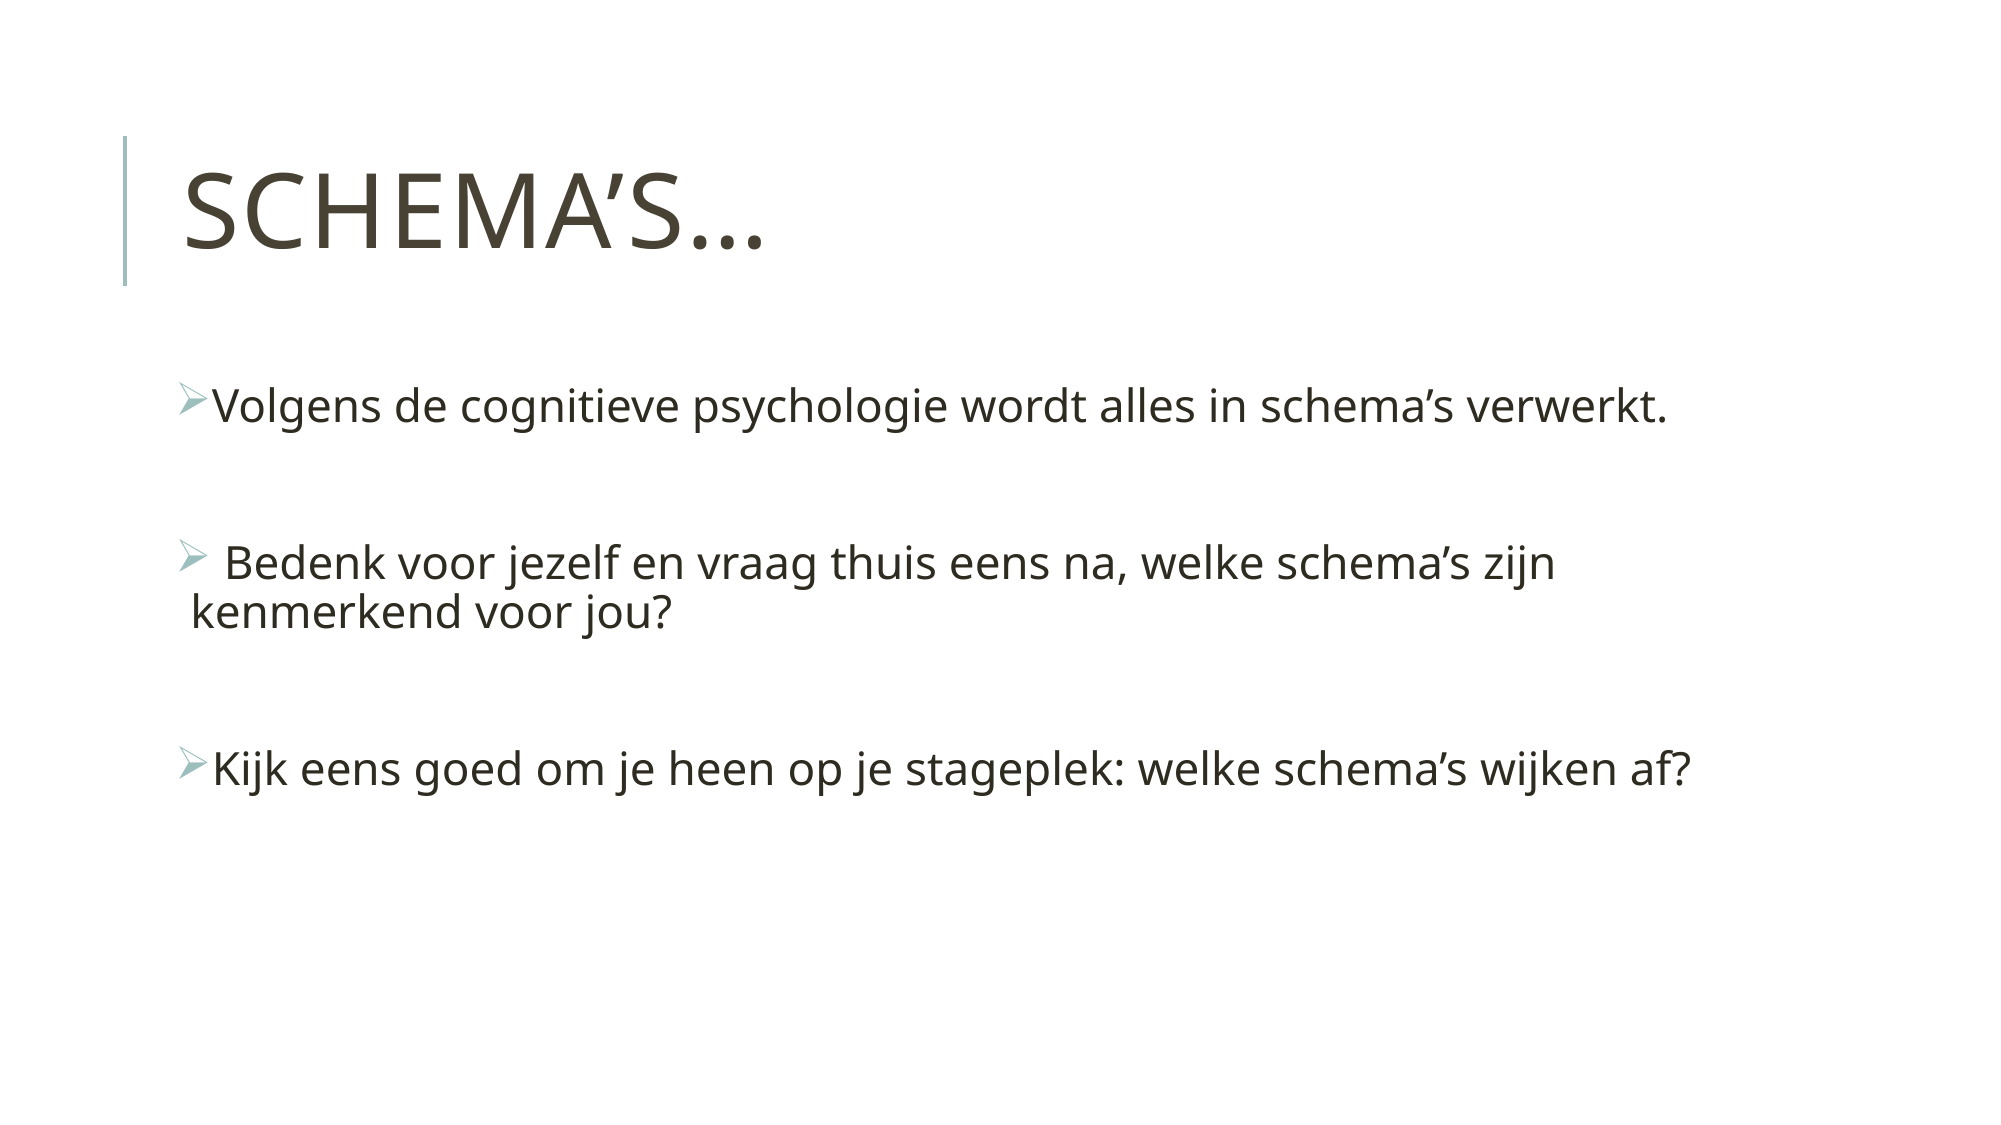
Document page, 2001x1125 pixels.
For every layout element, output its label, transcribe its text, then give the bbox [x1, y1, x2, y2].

list Volgens de cognitieve psychologie wordt alles in schema’s verwerkt. Bedenk voor jezelf en vraag thuis eens na, welke schema’s zijn kenmerkend voor jou? Kijk eens goed om je heen op je stageplek: welke schema’s wijken af? [168, 375, 1763, 1035]
title Schema’s… [168, 96, 1763, 342]
